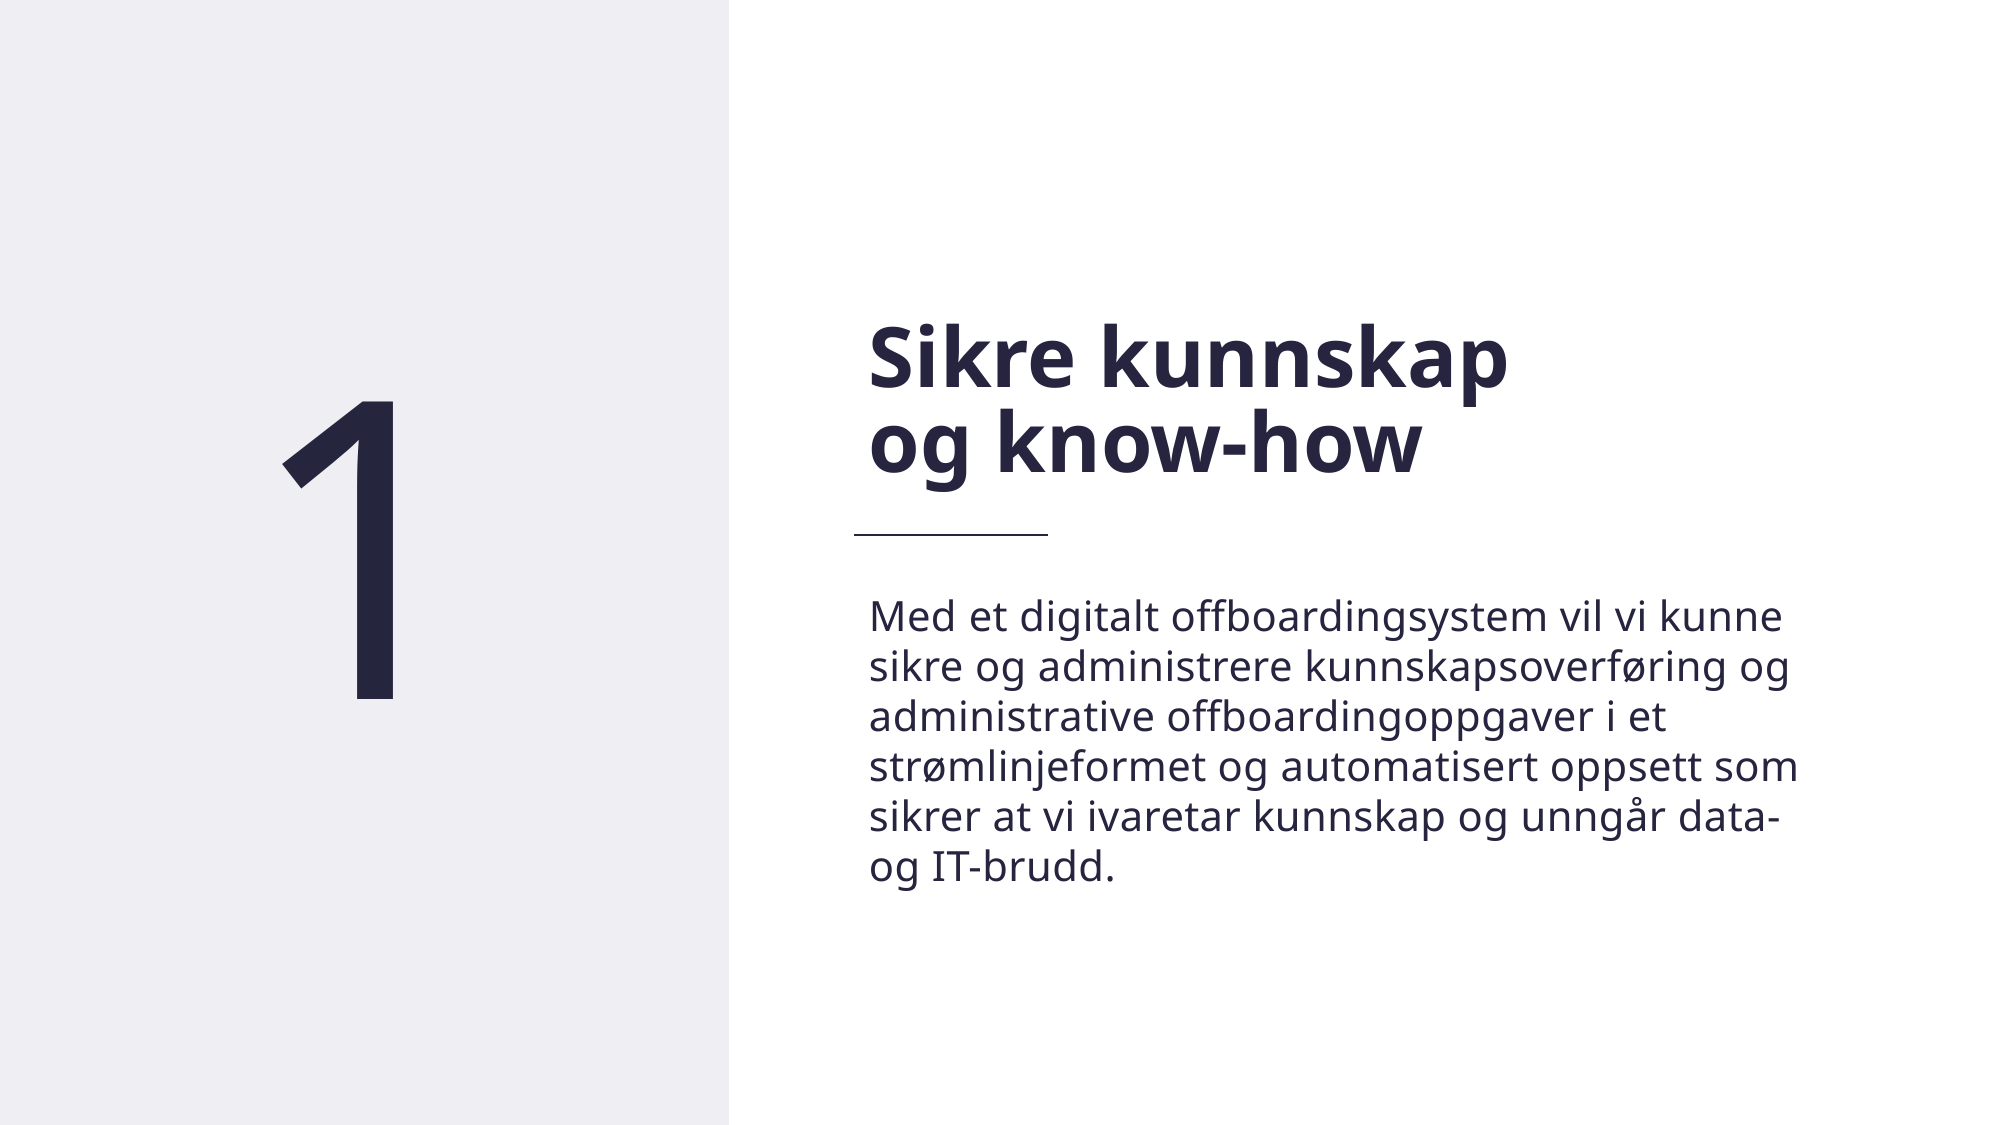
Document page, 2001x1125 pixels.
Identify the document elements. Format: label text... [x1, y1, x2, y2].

text_box Sikre kunnskap og know-how [854, 311, 1803, 563]
text_box 1 [230, 275, 499, 790]
text_box [0, 0, 730, 1125]
text_box Med et digitalt offboardingsystem vil vi kunne sikre og administrere kunnskapsoverføring og administrative offboardingoppgaver i et strømlinjeformet og automatisert oppsett som sikrer at vi ivaretar kunnskap og unngår data- og IT-brudd. [854, 582, 1841, 934]
